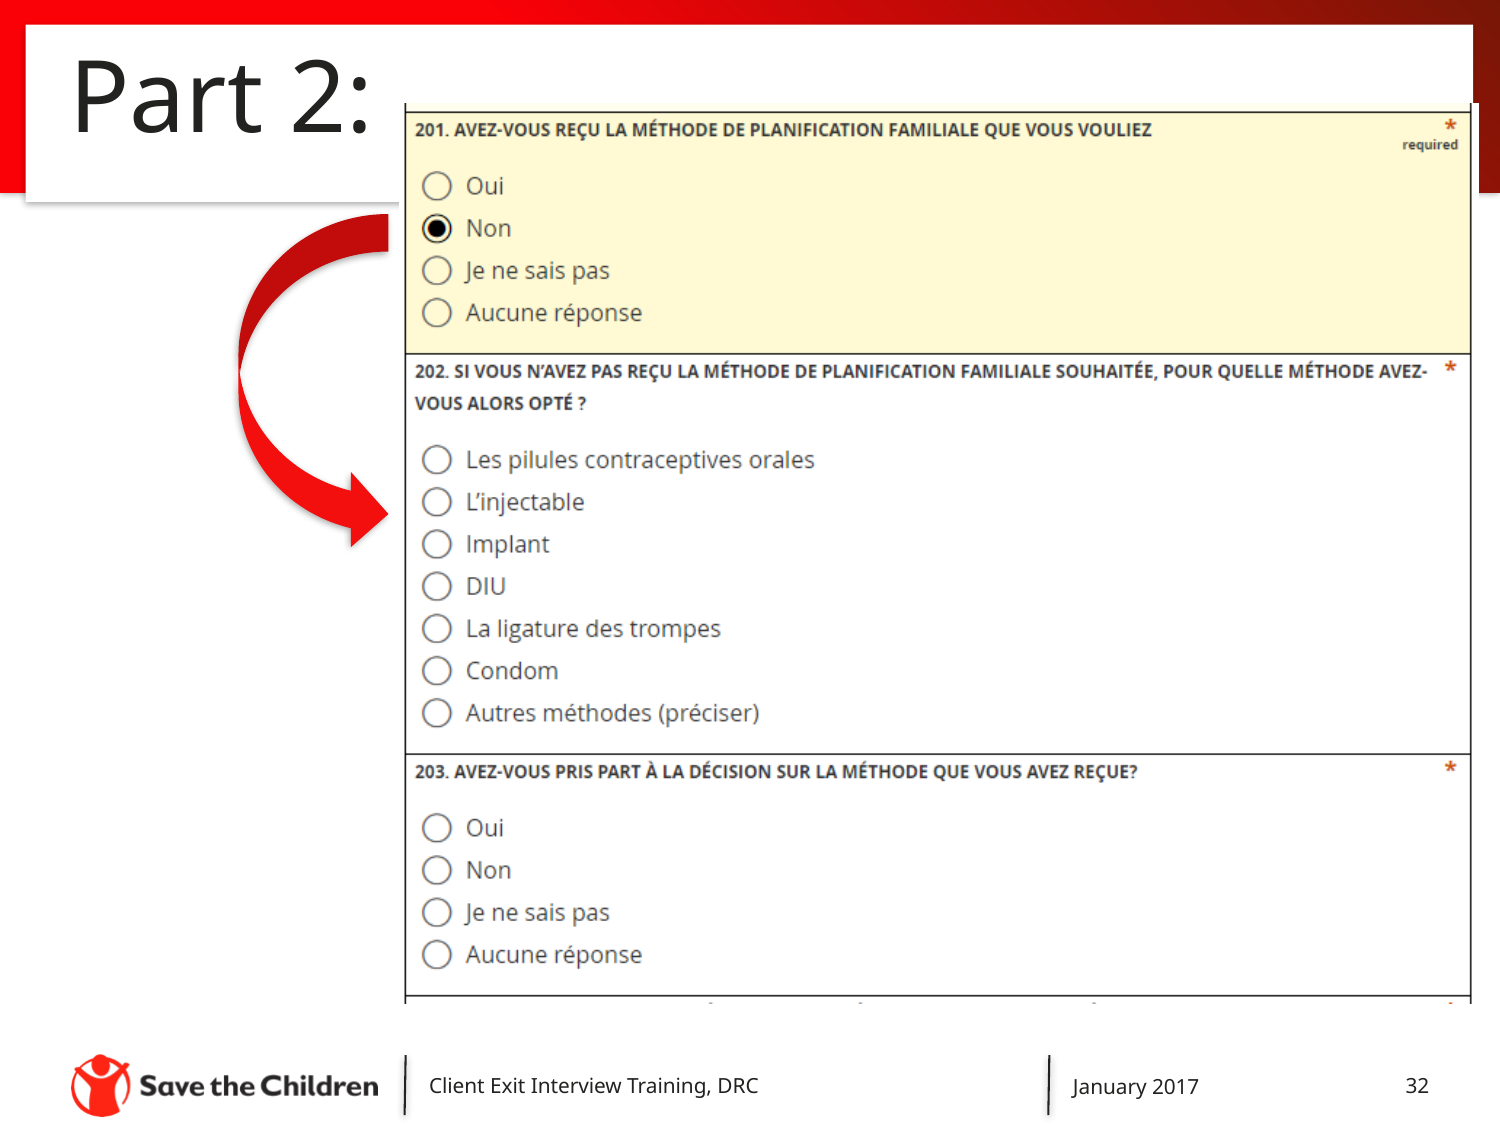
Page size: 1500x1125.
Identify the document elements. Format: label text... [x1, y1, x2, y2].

picture [71, 1054, 378, 1117]
footer Client Exit Interview Training, DRC [414, 1056, 1042, 1117]
slide_number 32 [1317, 1056, 1445, 1117]
text_box [237, 213, 390, 548]
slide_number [1057, 1056, 1317, 1117]
picture [399, 102, 1479, 1004]
title Part 2: [69, 50, 1429, 273]
